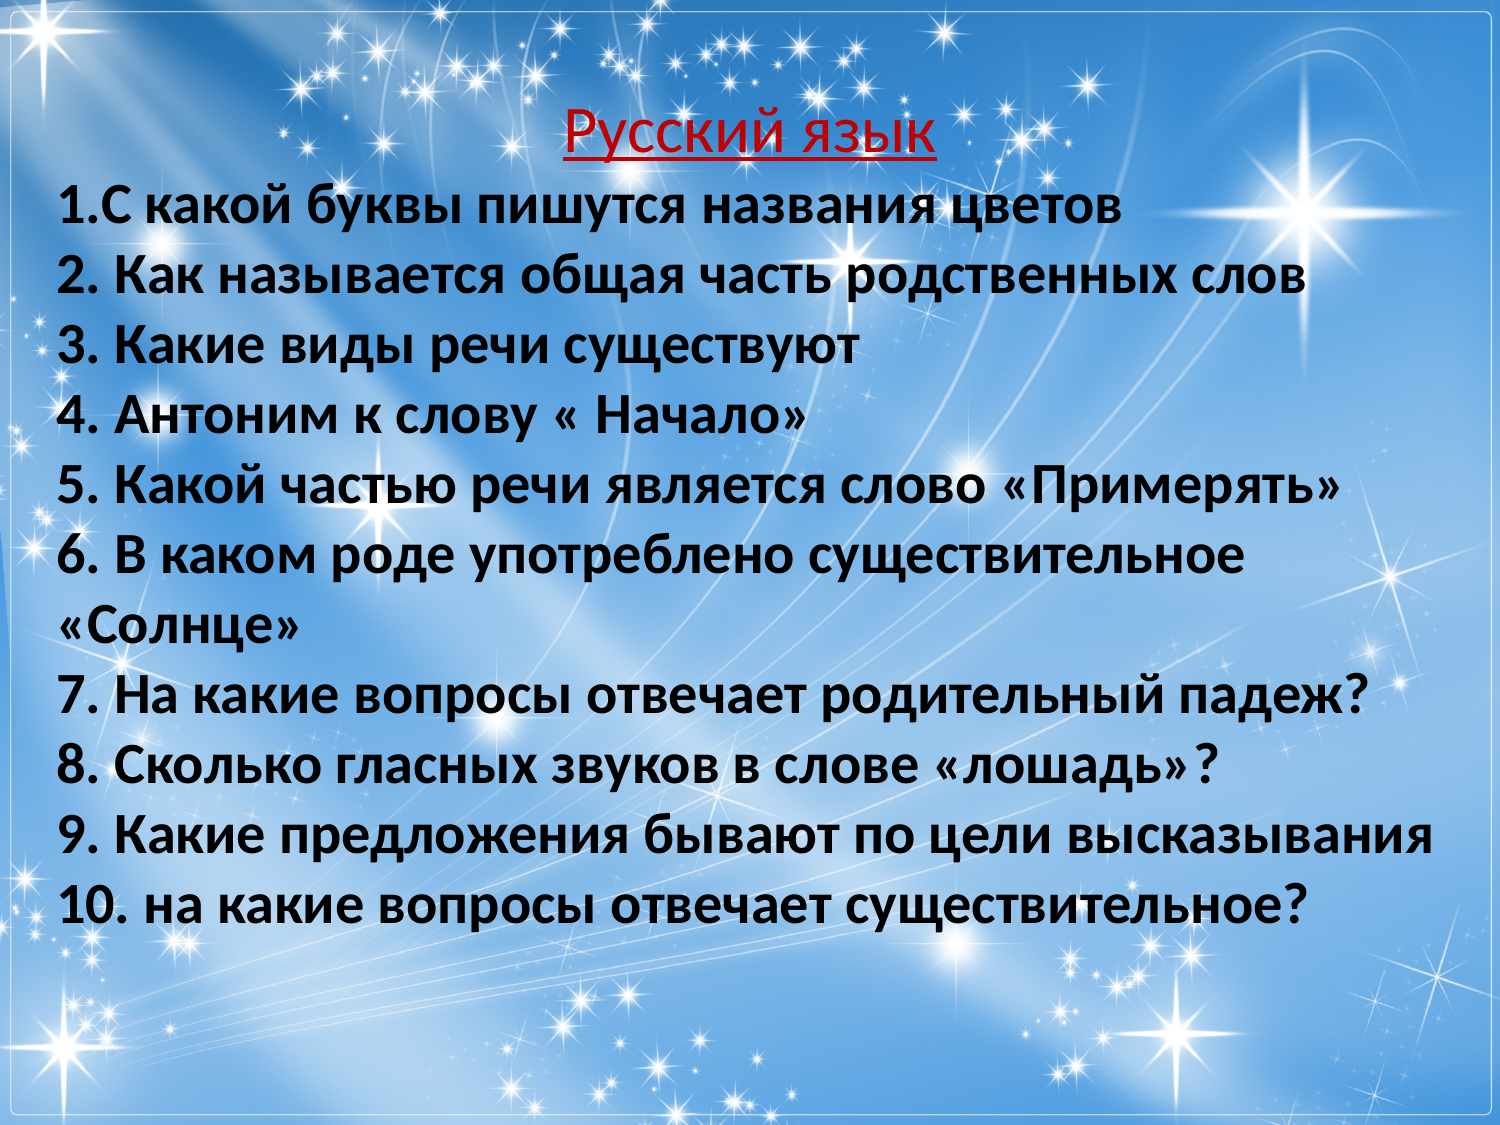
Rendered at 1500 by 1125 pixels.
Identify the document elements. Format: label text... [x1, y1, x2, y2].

picture [0, 0, 1500, 1125]
text_box [64, 42, 1365, 78]
text_box Русский язык 1.С какой буквы пишутся названия цветов 2. Как называется общая часть родственных слов 3. Какие виды речи существуют 4. Антоним к слову « Начало» 5. Какой частью речи является слово «Примерять» 6. В каком роде употреблено существительное «Солнце» 7. На какие вопросы отвечает родительный падеж? 8. Сколько гласных звуков в слове «лошадь»? 9. Какие предложения бывают по цели высказывания 10. на какие вопросы отвечает существительное? [41, 78, 1459, 988]
